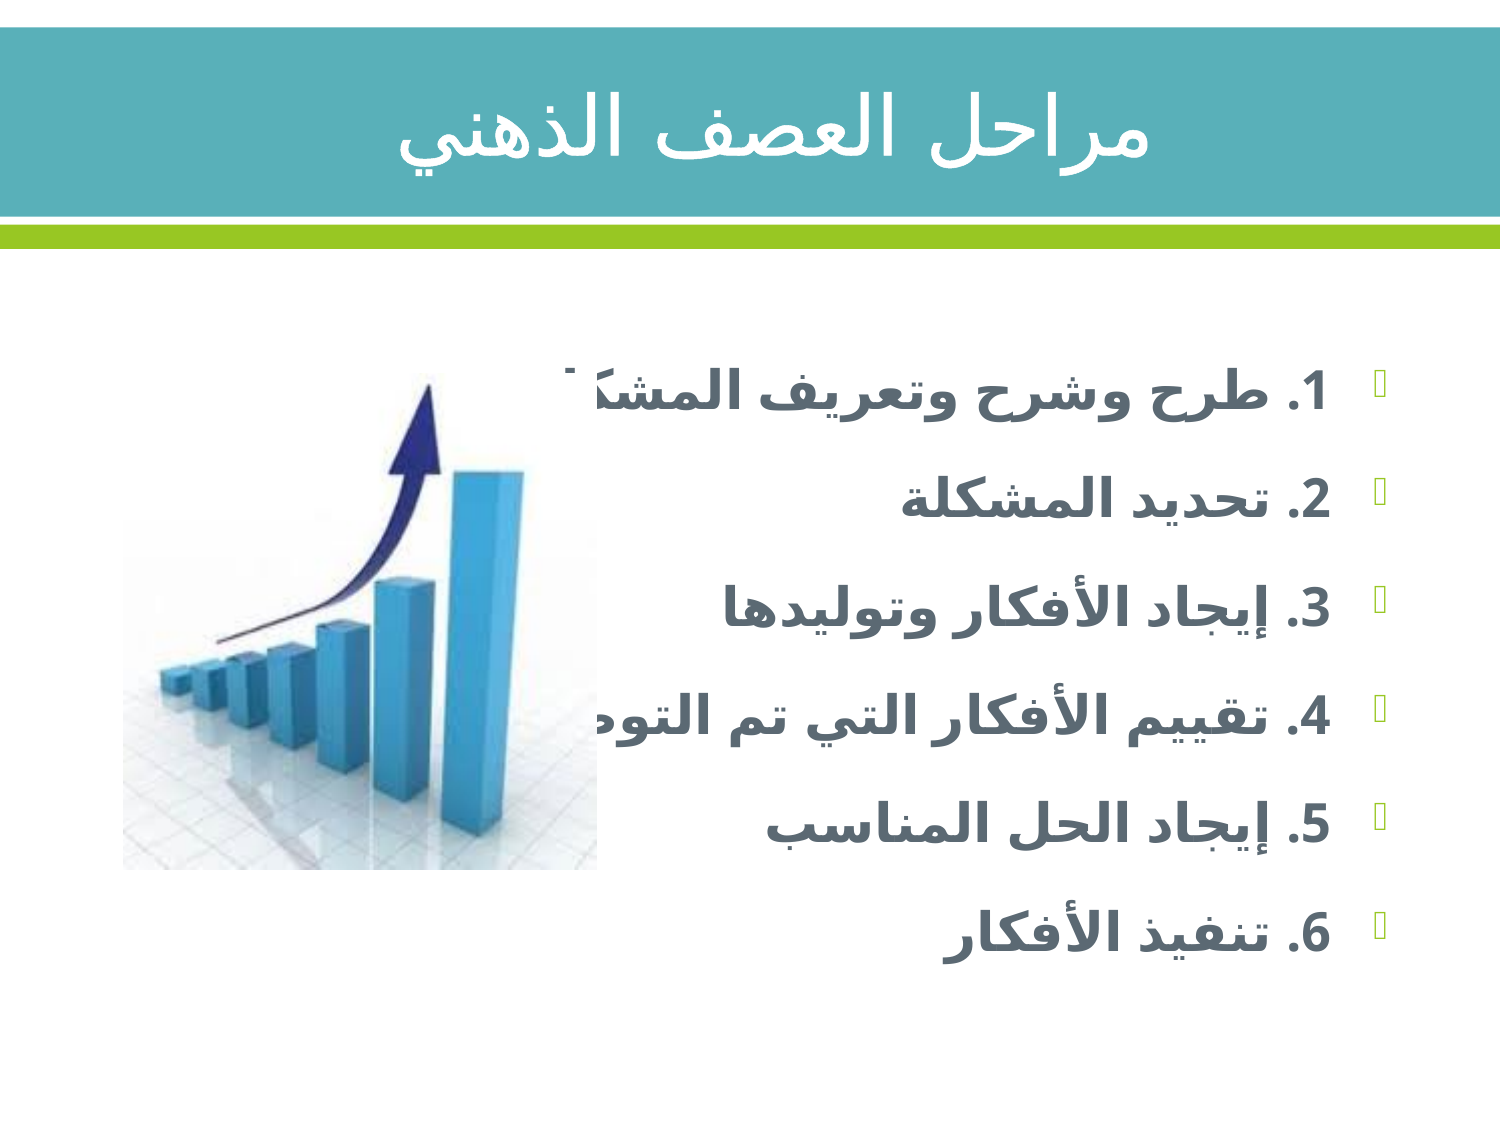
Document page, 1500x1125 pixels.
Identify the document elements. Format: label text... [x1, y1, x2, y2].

list 1. طرح وشرح وتعريف المشكلة 2. تحديد المشكلة 3. إيجاد الأفكار وتوليدها 4. تقييم الأفكار التي تم التوصل إليها 5. إيجاد الحل المناسب 6. تنفيذ الأفكار [53, 314, 1404, 1035]
picture [123, 373, 597, 870]
text_box مراحل العصف الذهني [99, 30, 1450, 214]
